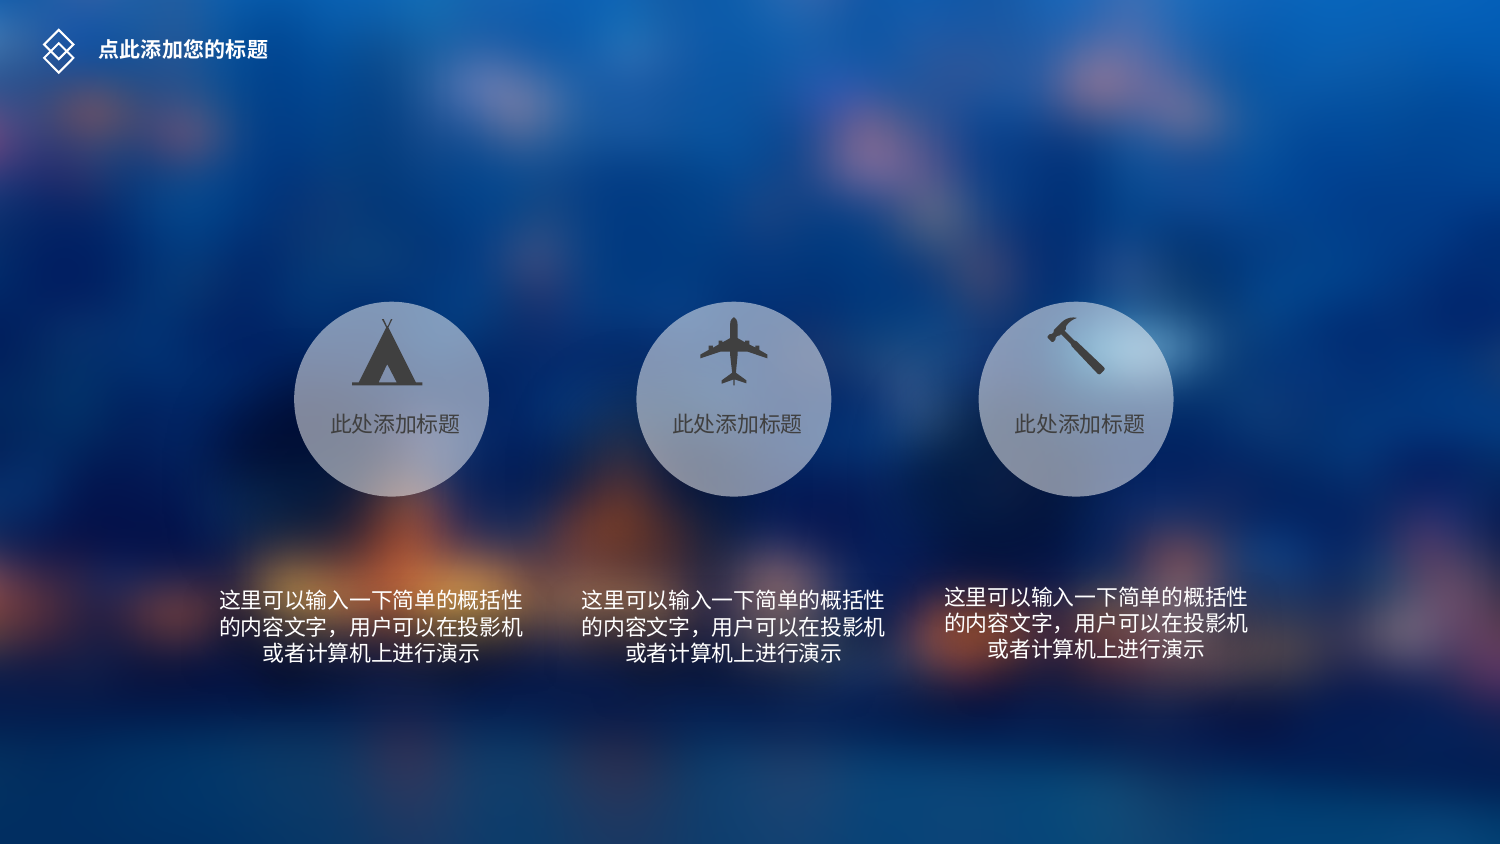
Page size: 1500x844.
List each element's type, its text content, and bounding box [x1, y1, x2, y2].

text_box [44, 29, 74, 73]
text_box 这里可以输入一下简单的概括性的内容文字，用户可以在投影机或者计算机上进行演示 [565, 579, 903, 673]
picture [0, 0, 1500, 844]
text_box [294, 301, 490, 497]
text_box 这里可以输入一下简单的概括性的内容文字，用户可以在投影机或者计算机上进行演示 [202, 579, 541, 673]
text_box 点此添加您的标题 [83, 28, 347, 69]
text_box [978, 301, 1174, 497]
text_box 这里可以输入一下简单的概括性的内容文字，用户可以在投影机或者计算机上进行演示 [927, 576, 1266, 670]
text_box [636, 301, 832, 497]
